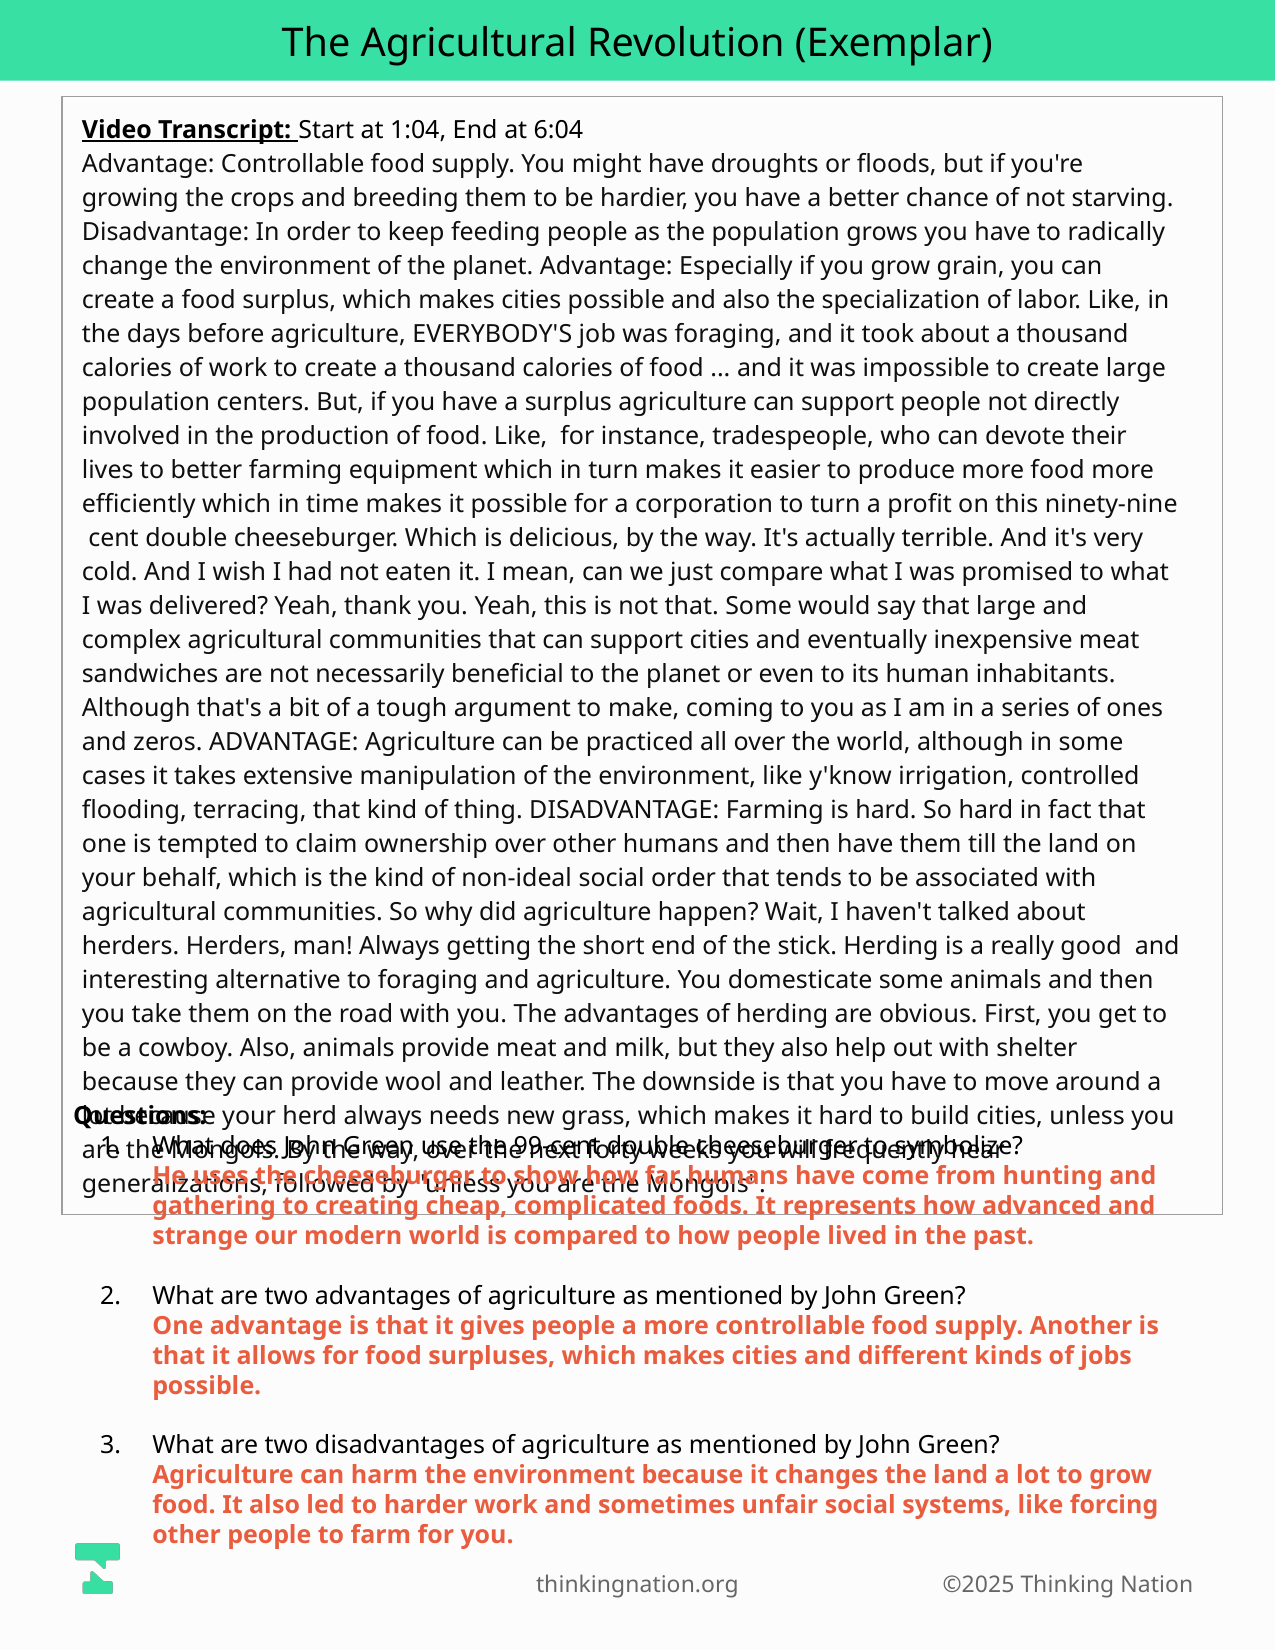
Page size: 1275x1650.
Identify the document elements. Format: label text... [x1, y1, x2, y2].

picture [62, 1533, 133, 1604]
text_box The Agricultural Revolution (Exemplar) [0, 0, 1275, 81]
text_box ©2025 Thinking Nation [907, 1553, 1210, 1605]
text_box Questions: What does John Green use the 99-cent double cheeseburger to symbolize? He uses the cheeseburger to show how far humans have come from hunting and gathering to creating cheap, complicated foods. It represents how advanced and strange our modern world is compared to how people lived in the past. What are two advantages of agriculture as mentioned by John Green? One advantage is that it gives people a more controllable food supply. Another is that it allows for food surpluses, which makes cities and different kinds of jobs possible. What are two disadvantages of agriculture as mentioned by John Green? Agriculture can harm the environment because it changes the land a lot to grow food. It also led to harder work and sometimes unfair social systems, like forcing other people to farm for you. [57, 1083, 1218, 1508]
table_header Video Transcript: Start at 1:04, End at 6:04 Advantage: Controllable food supply. You might have droughts or floods, but if you're growing the crops and breeding them to be hardier, you have a better chance of not starving. Disadvantage: In order to keep feeding people as the population grows you have to radically change the environment of the planet. Advantage: Especially if you grow grain, you can create a food surplus, which makes cities possible and also the specialization of labor. Like, in the days before agriculture, EVERYBODY'S job was foraging, and it took about a thousand calories of work to create a thousand calories of food ... and it was impossible to create large population centers. But, if you have a surplus agriculture can support people not directly involved in the production of food. Like, for instance, tradespeople, who can devote their lives to better farming equipment which in turn makes it easier to produce more food more efficiently which in time makes it possible for a corporation to turn a profit on this ninety-nine cent double cheeseburger. Which is delicious, by the way. It's actually terrible. And it's very cold. And I wish I had not eaten it. I mean, can we just compare what I was promised to what I was delivered? Yeah, thank you. Yeah, this is not that. Some would say that large and complex agricultural communities that can support cities and eventually inexpensive meat sandwiches are not necessarily beneficial to the planet or even to its human inhabitants. Although that's a bit of a tough argument to make, coming to you as I am in a series of ones and zeros. ADVANTAGE: Agriculture can be practiced all over the world, although in some cases it takes extensive manipulation of the environment, like y'know irrigation, controlled flooding, terracing, that kind of thing. DISADVANTAGE: Farming is hard. So hard in fact that one is tempted to claim ownership over other humans and then have them till the land on your behalf, which is the kind of non-ideal social order that tends to be associated with agricultural communities. So why did agriculture happen? Wait, I haven't talked about herders. Herders, man! Always getting the short end of the stick. Herding is a really good and interesting alternative to foraging and agriculture. You domesticate some animals and then you take them on the road with you. The advantages of herding are obvious. First, you get to be a cowboy. Also, animals provide meat and milk, but they also help out with shelter because they can provide wool and leather. The downside is that you have to move around a lot because your herd always needs new grass, which makes it hard to build cities, unless you are the Mongols. By the way, over the next forty weeks you will frequently hear generalizations, followed by "unless you are the Mongols". [63, 97, 1222, 1214]
text_box thinkingnation.org [486, 1553, 789, 1605]
